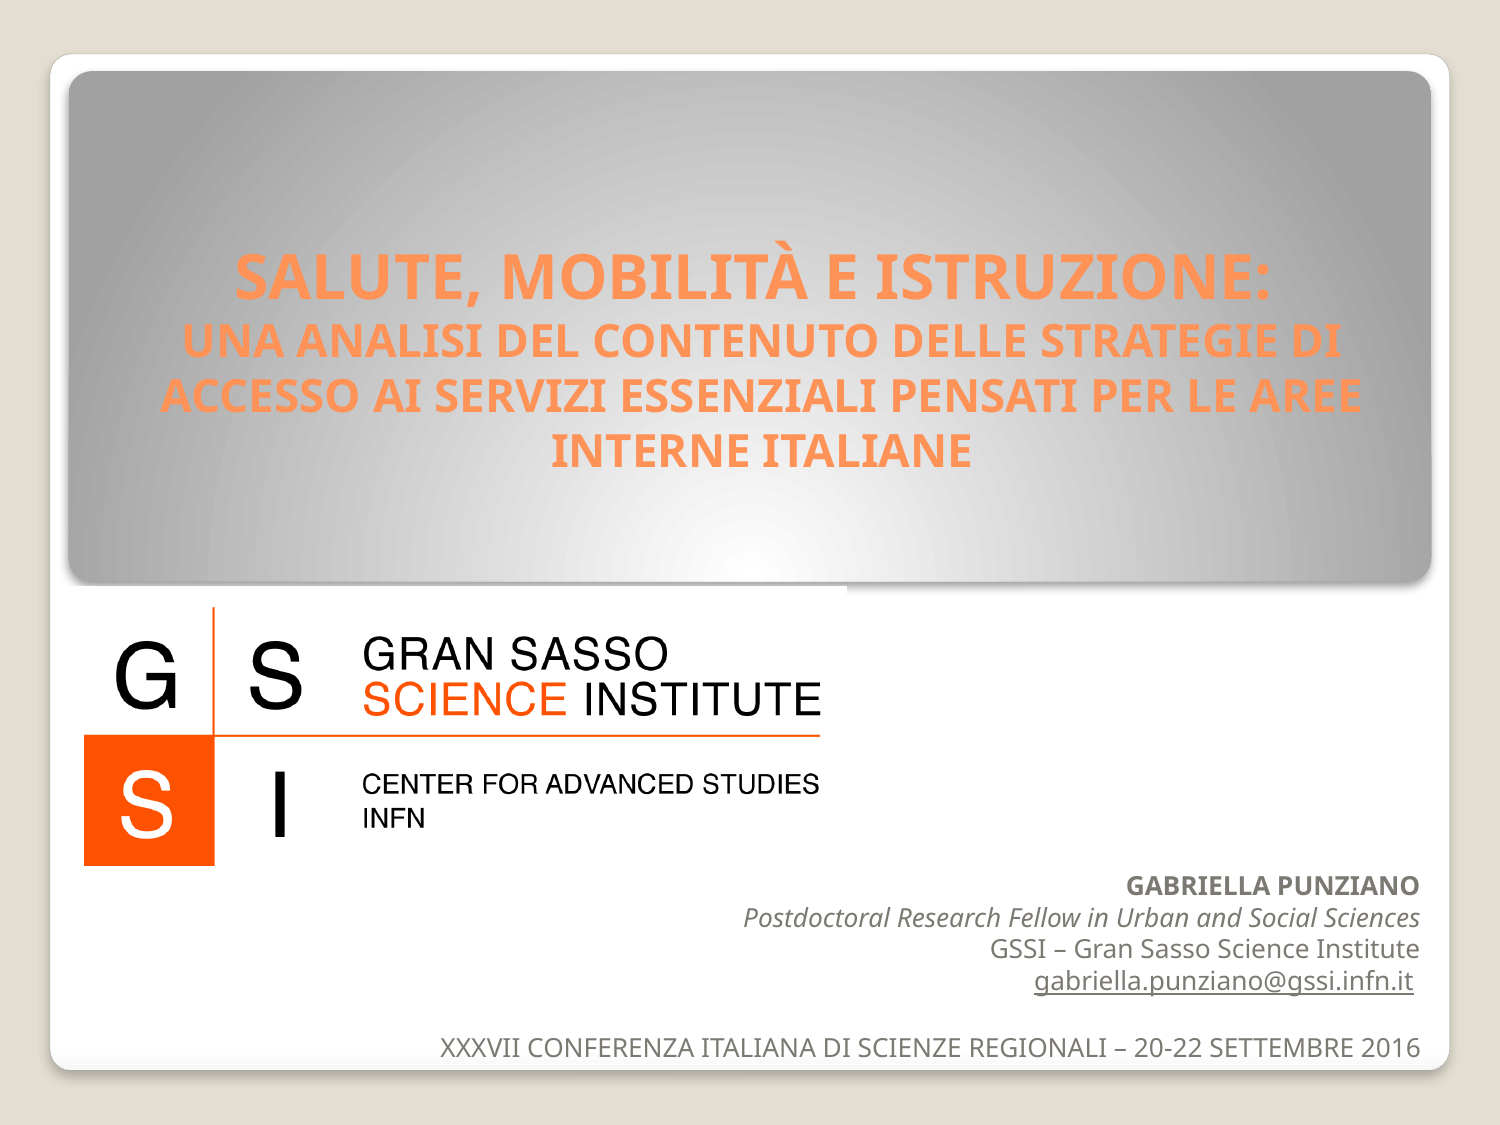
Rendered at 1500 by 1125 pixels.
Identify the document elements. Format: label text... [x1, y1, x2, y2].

subtitle Gabriella Punziano Postdoctoral Research Fellow in Urban and Social Sciences GSSI – Gran Sasso Science Institute gabriella.punziano@gssi.infn.it XXXVII CONFERENZA Italiana DI SCIENZE REGIONALI – 20-22 Settembre 2016 [64, 869, 1436, 1071]
title Salute, mobilità e Istruzione: una analisi del contenuto delle strategie di accesso ai servizi essenziali pensati per le aree interne italiane [124, 184, 1400, 485]
picture [64, 585, 847, 882]
